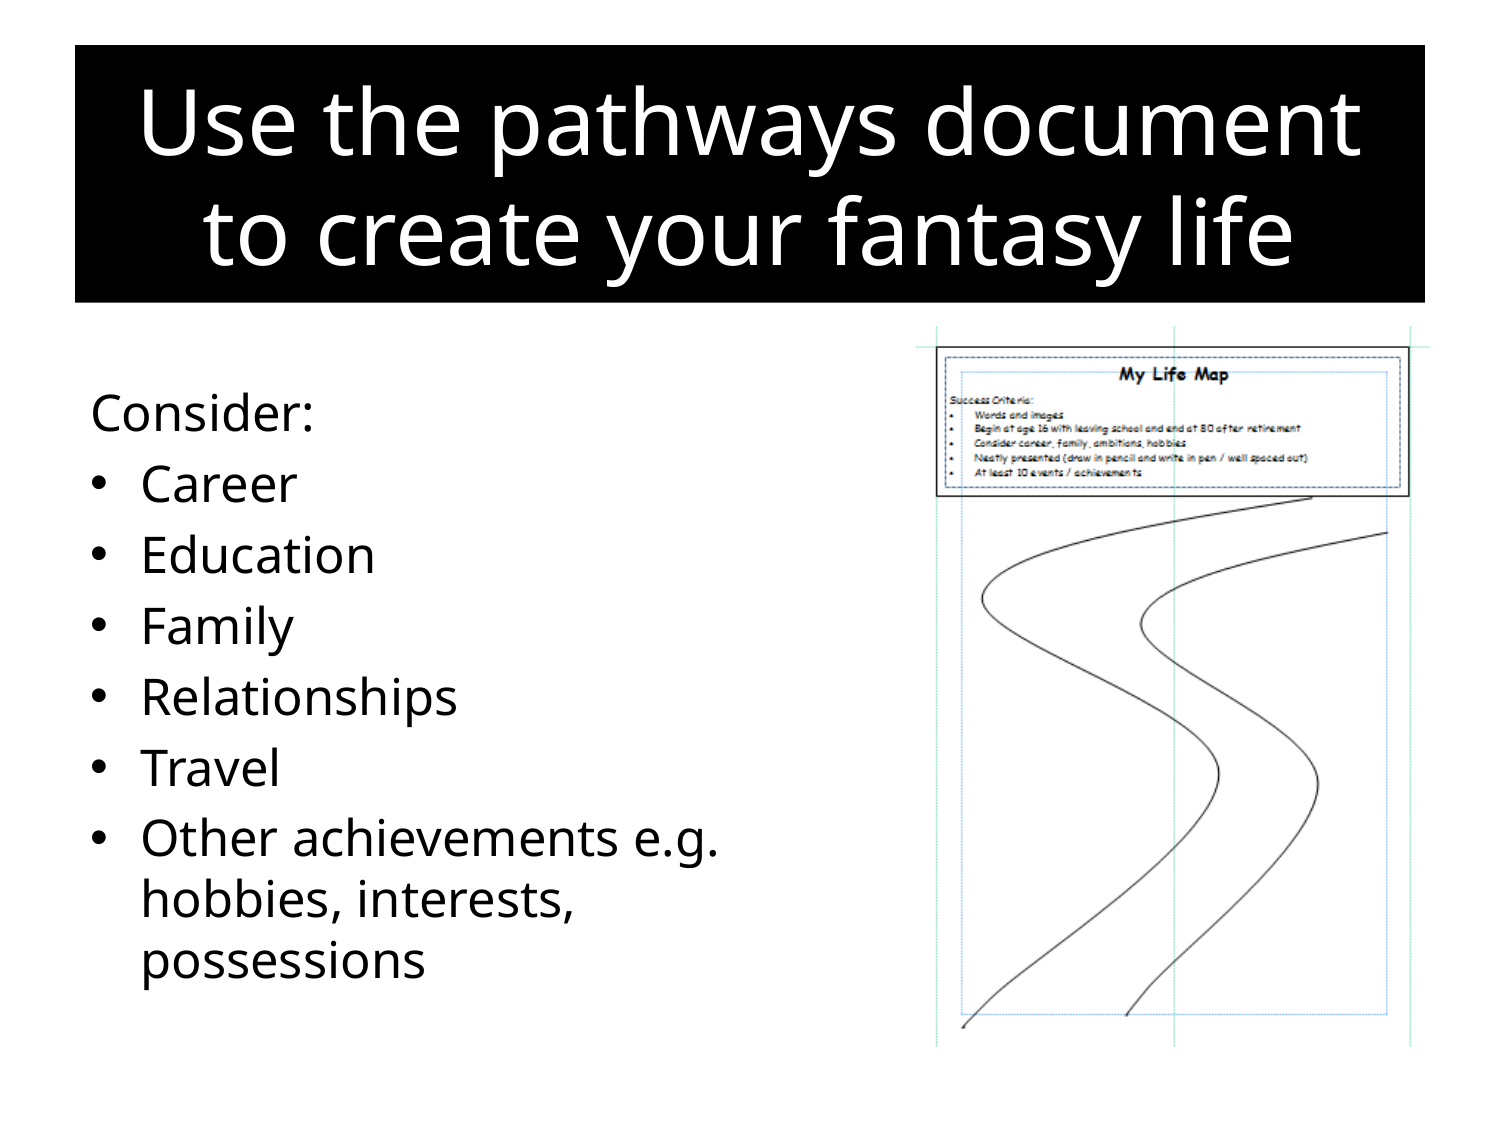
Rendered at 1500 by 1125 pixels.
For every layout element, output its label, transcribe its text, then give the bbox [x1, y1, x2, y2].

picture [915, 326, 1431, 1048]
list Consider: Career Education Family Relationships Travel Other achievements e.g. hobbies, interests, possessions [75, 373, 833, 1005]
title Use the pathways document to create your fantasy life [75, 45, 1425, 303]
